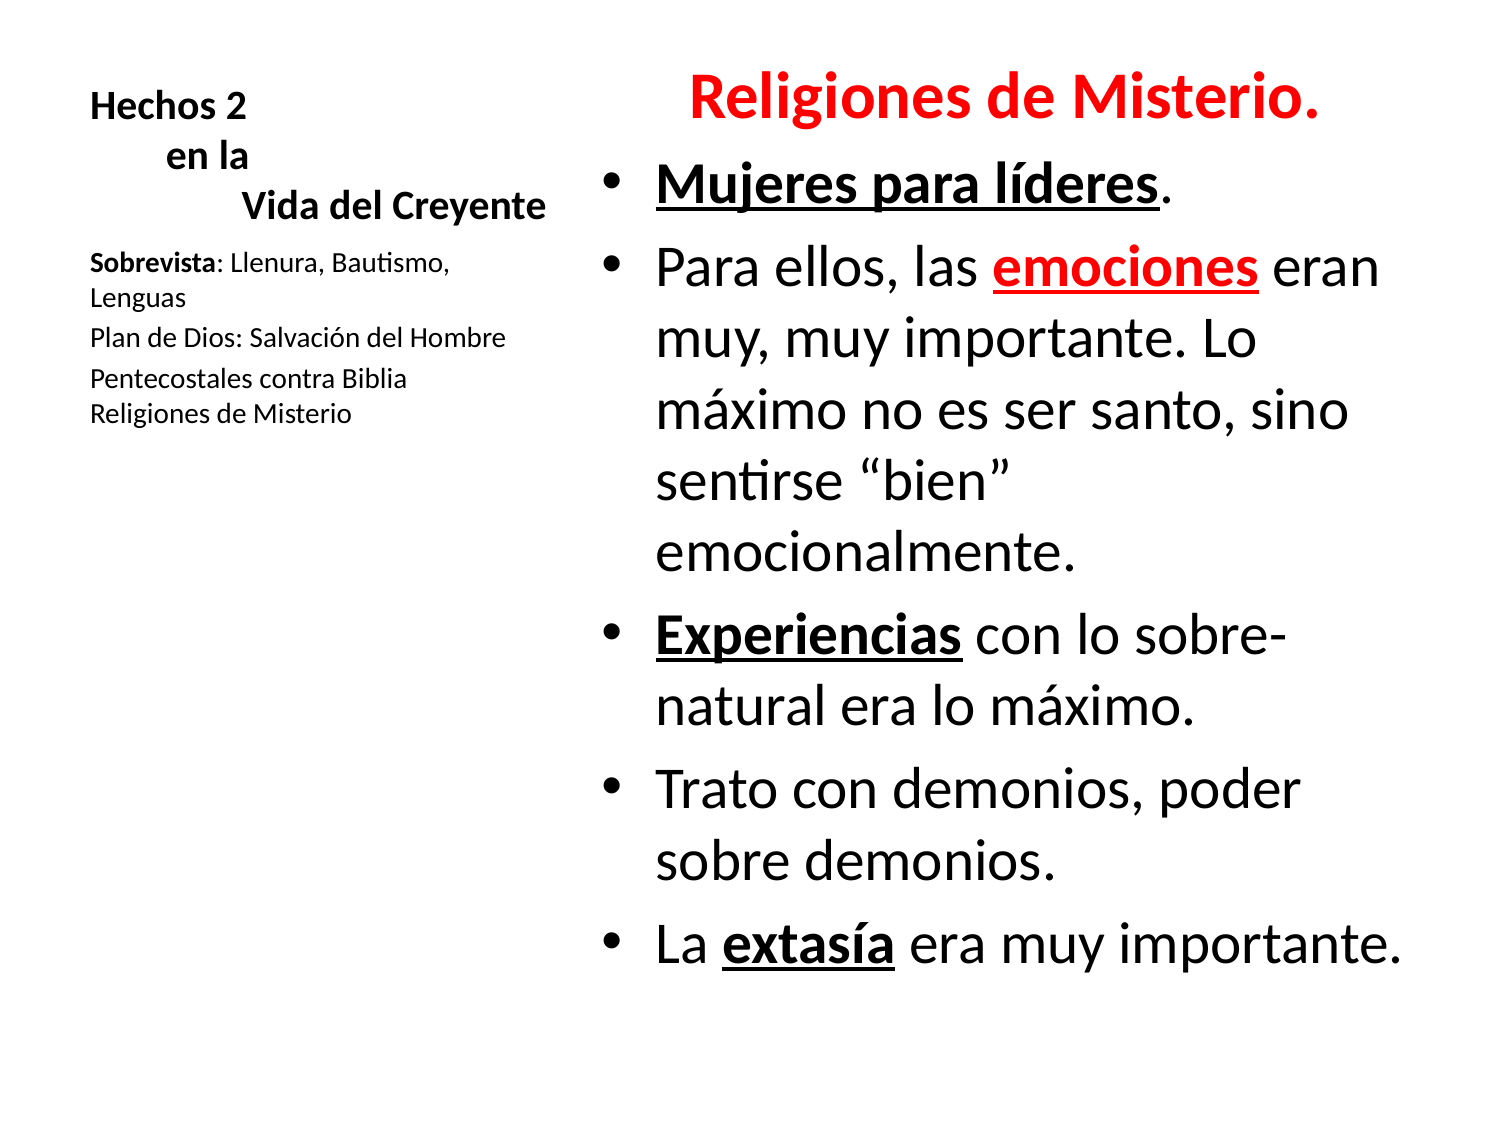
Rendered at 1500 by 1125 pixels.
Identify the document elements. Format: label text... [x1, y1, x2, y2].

list Religiones de Misterio. Mujeres para líderes. Para ellos, las emociones eran muy, muy importante. Lo máximo no es ser santo, sino sentirse “bien” emocionalmente. Experiencias con lo sobre-natural era lo máximo. Trato con demonios, poder sobre demonios. La extasía era muy importante. [586, 44, 1425, 1005]
list Sobrevista: Llenura, Bautismo, Lenguas Plan de Dios: Salvación del Hombre Pentecostales contra Biblia Religiones de Misterio [75, 235, 569, 1005]
title Hechos 2 en la Vida del Creyente [75, 44, 569, 235]
